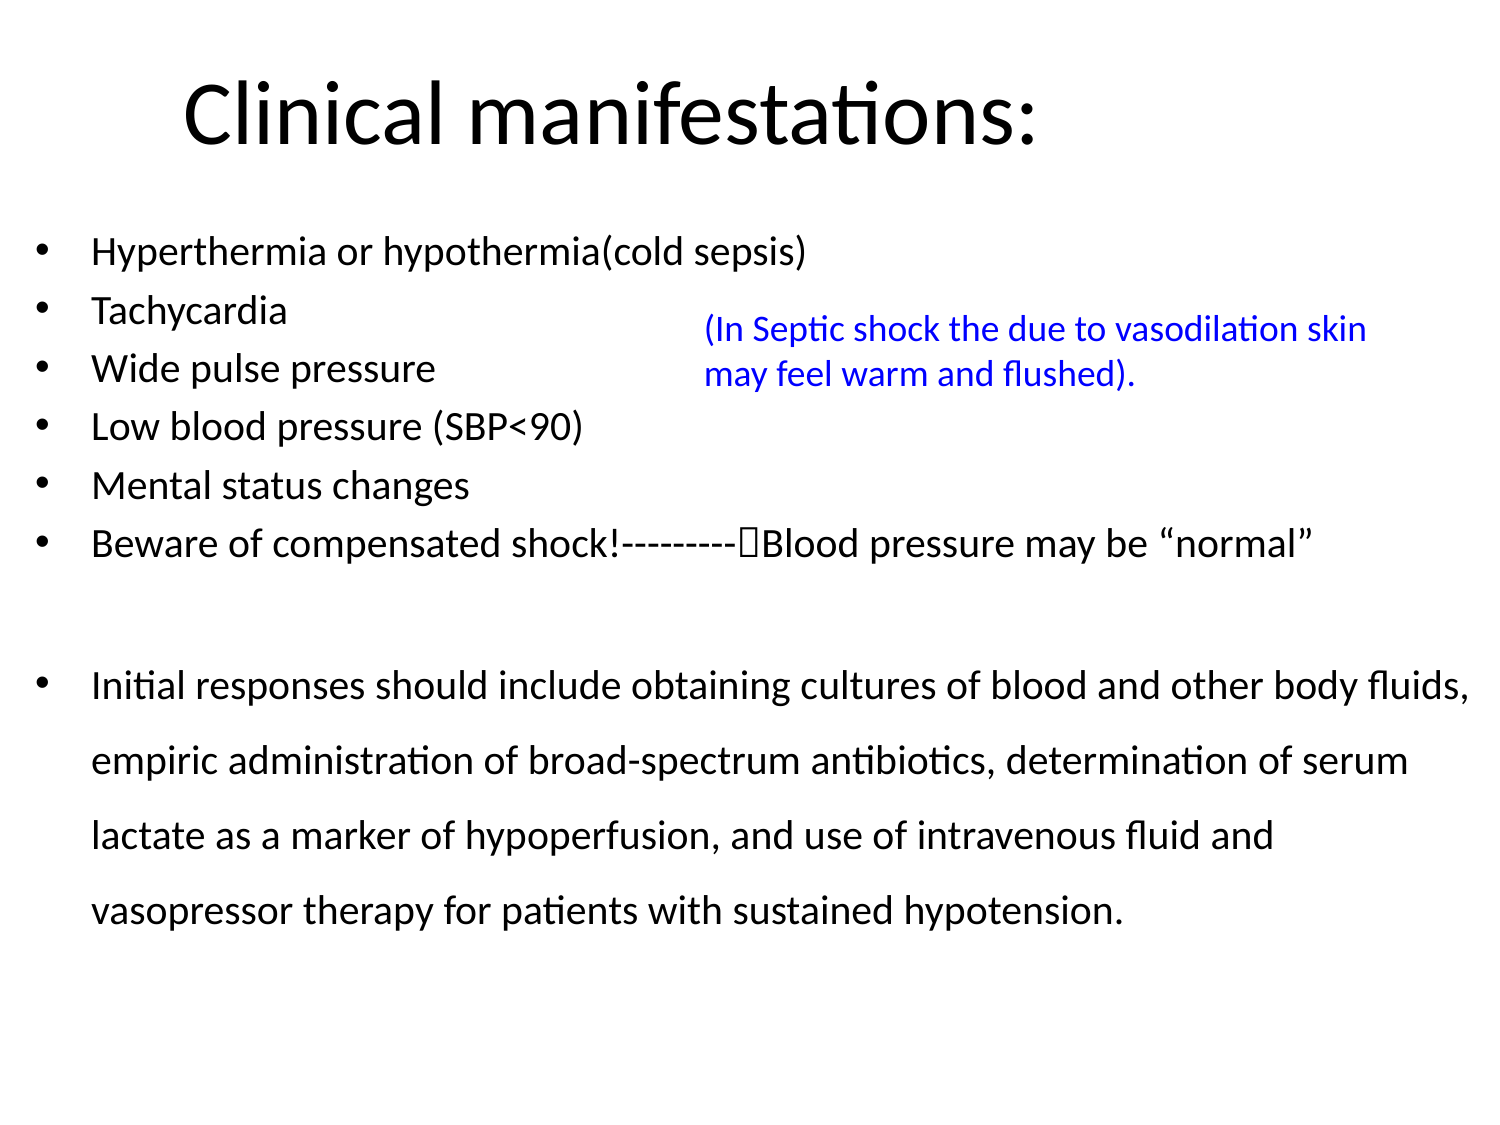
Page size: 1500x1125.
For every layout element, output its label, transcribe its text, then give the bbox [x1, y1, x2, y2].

text_box (In Septic shock the due to vasodilation skin may feel warm and flushed). [688, 296, 1439, 402]
list Hyperthermia or hypothermia(cold sepsis) Tachycardia Wide pulse pressure Low blood pressure (SBP<90) Mental status changes Beware of compensated shock!---------Blood pressure may be “normal” Initial responses should include obtaining cultures of blood and other body fluids, empiric administration of broad-spectrum antibiotics, determination of serum lactate as a marker of hypoperfusion, and use of intravenous fluid and vasopressor therapy for patients with sustained hypotension. [19, 216, 1500, 1125]
title Clinical manifestations: [83, 0, 1141, 216]
